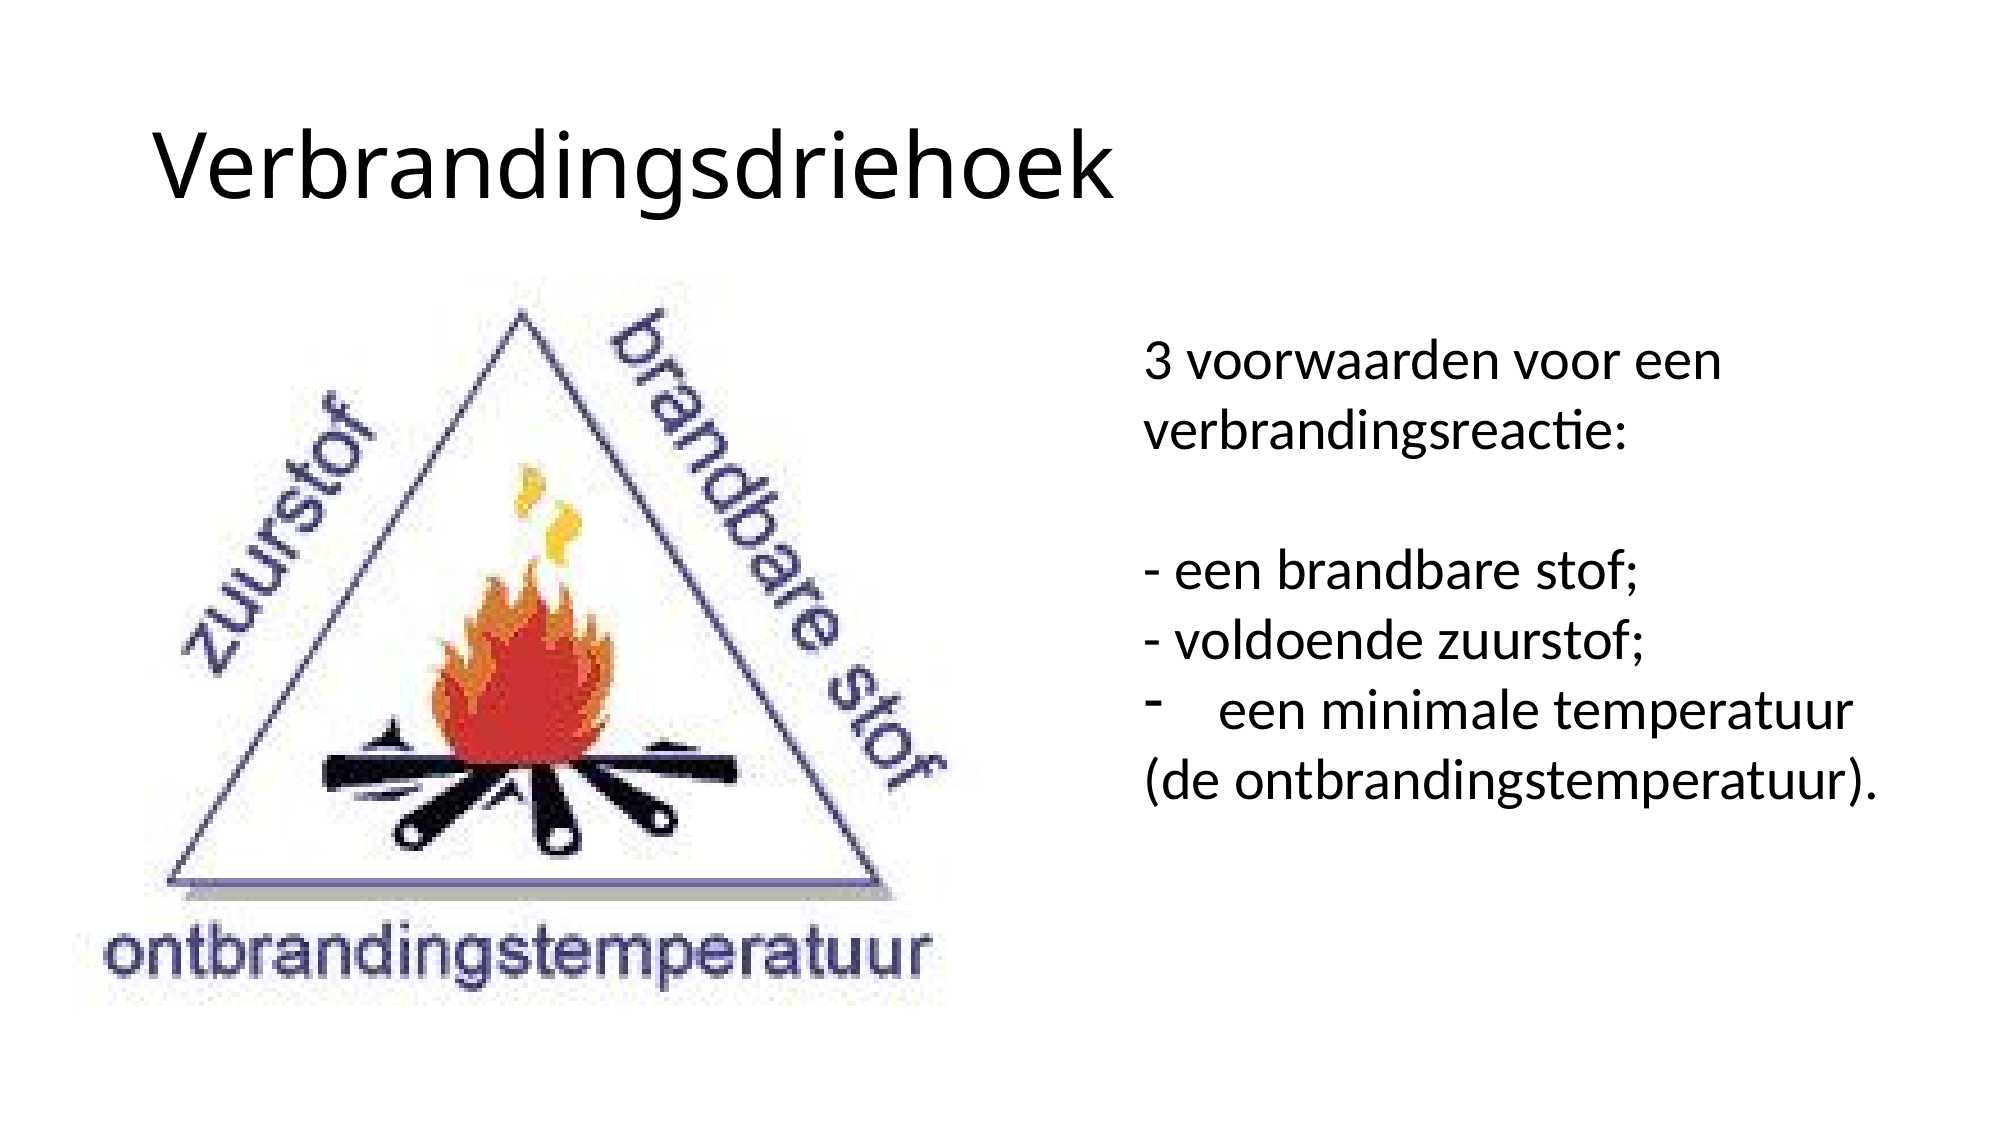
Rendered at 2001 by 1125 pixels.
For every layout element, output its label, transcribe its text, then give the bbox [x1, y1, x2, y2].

title Verbrandingsdriehoek [137, 59, 1863, 278]
text_box 3 voorwaarden voor een verbrandingsreactie: - een brandbare stof; - voldoende zuurstof; een minimale temperatuur (de ontbrandingstemperatuur). [1128, 313, 1931, 864]
picture [72, 277, 984, 1011]
